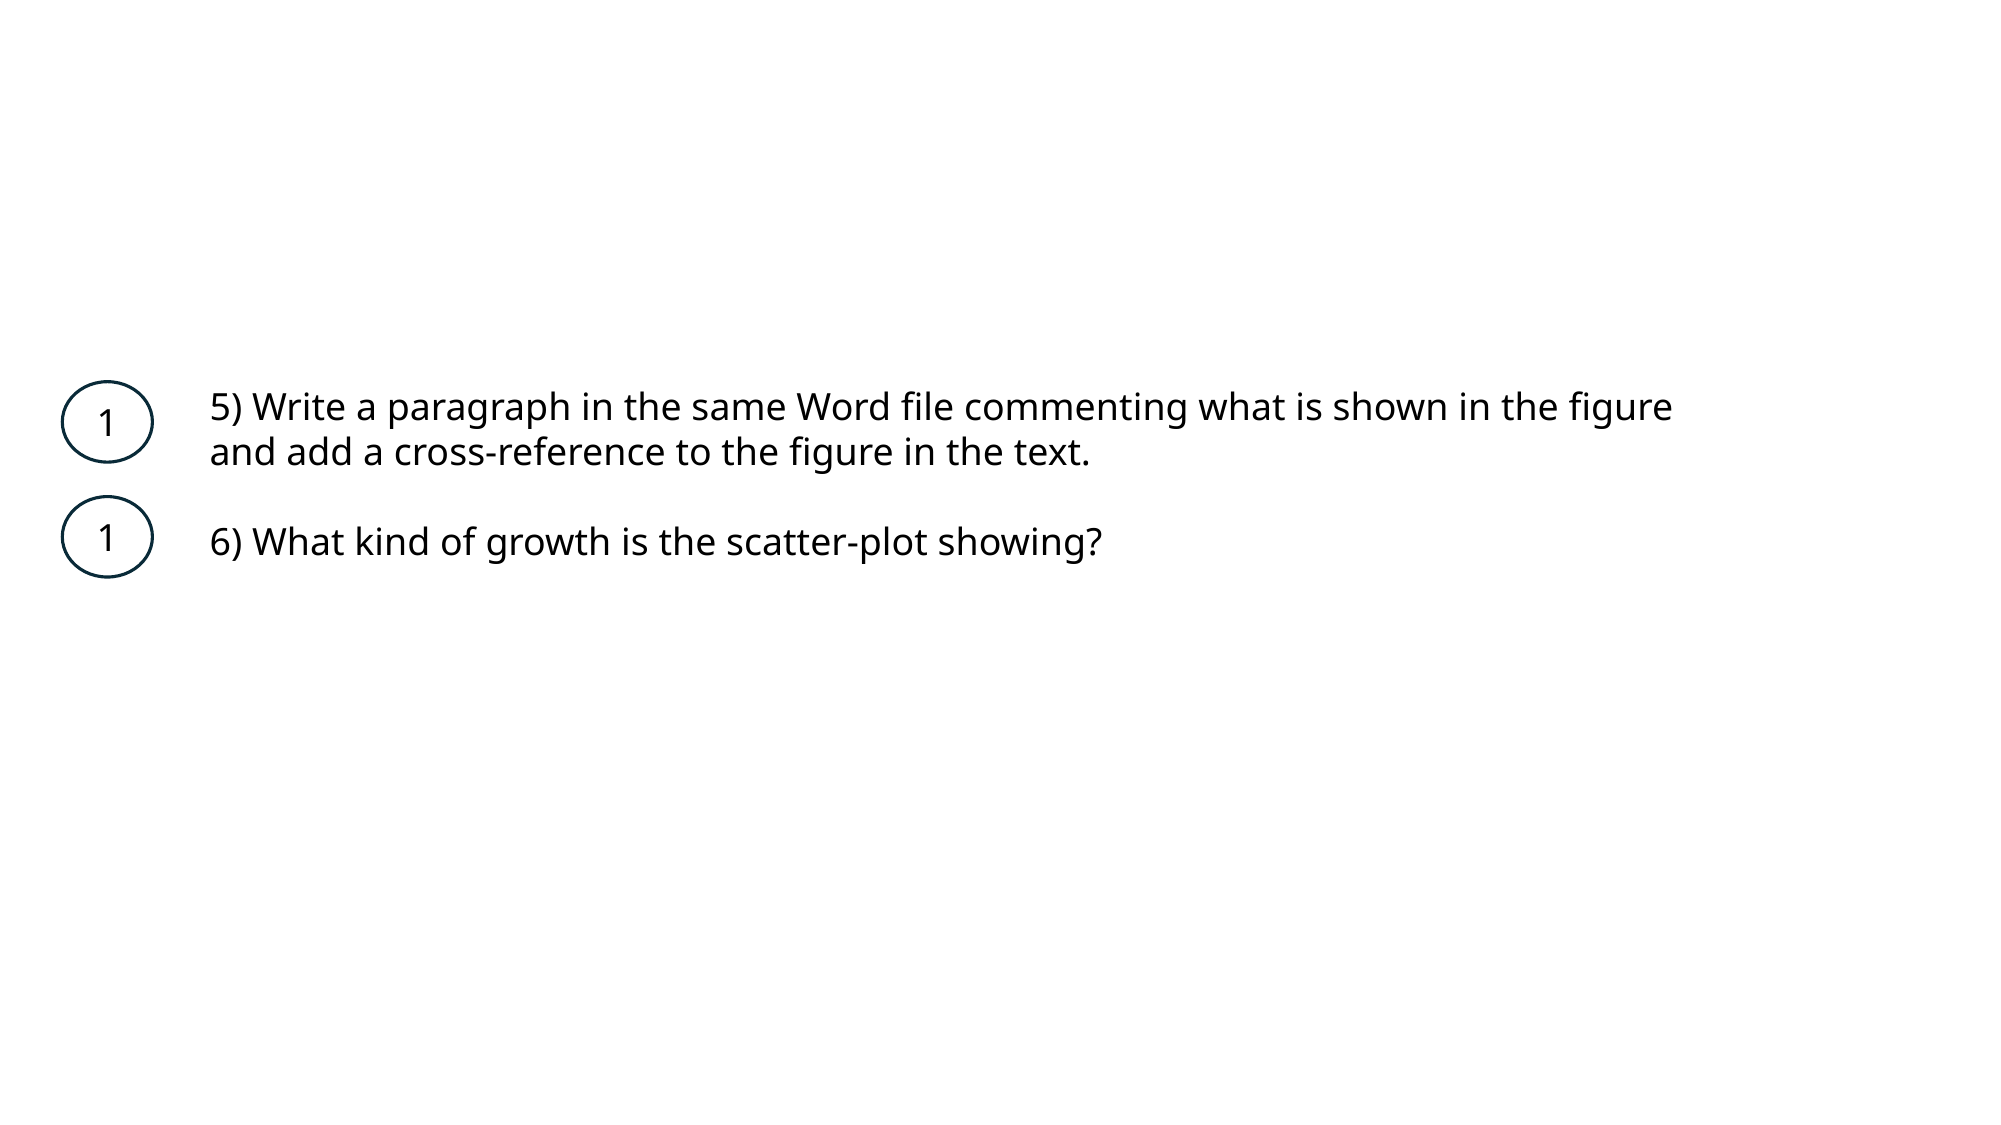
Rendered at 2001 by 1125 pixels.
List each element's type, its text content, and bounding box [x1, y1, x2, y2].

text_box 1 [60, 380, 154, 464]
text_box 1 [60, 495, 154, 579]
text_box 5) Write a paragraph in the same Word file commenting what is shown in the figure and add a cross-reference to the figure in the text. 6) What kind of growth is the scatter-plot showing? [194, 375, 1763, 616]
